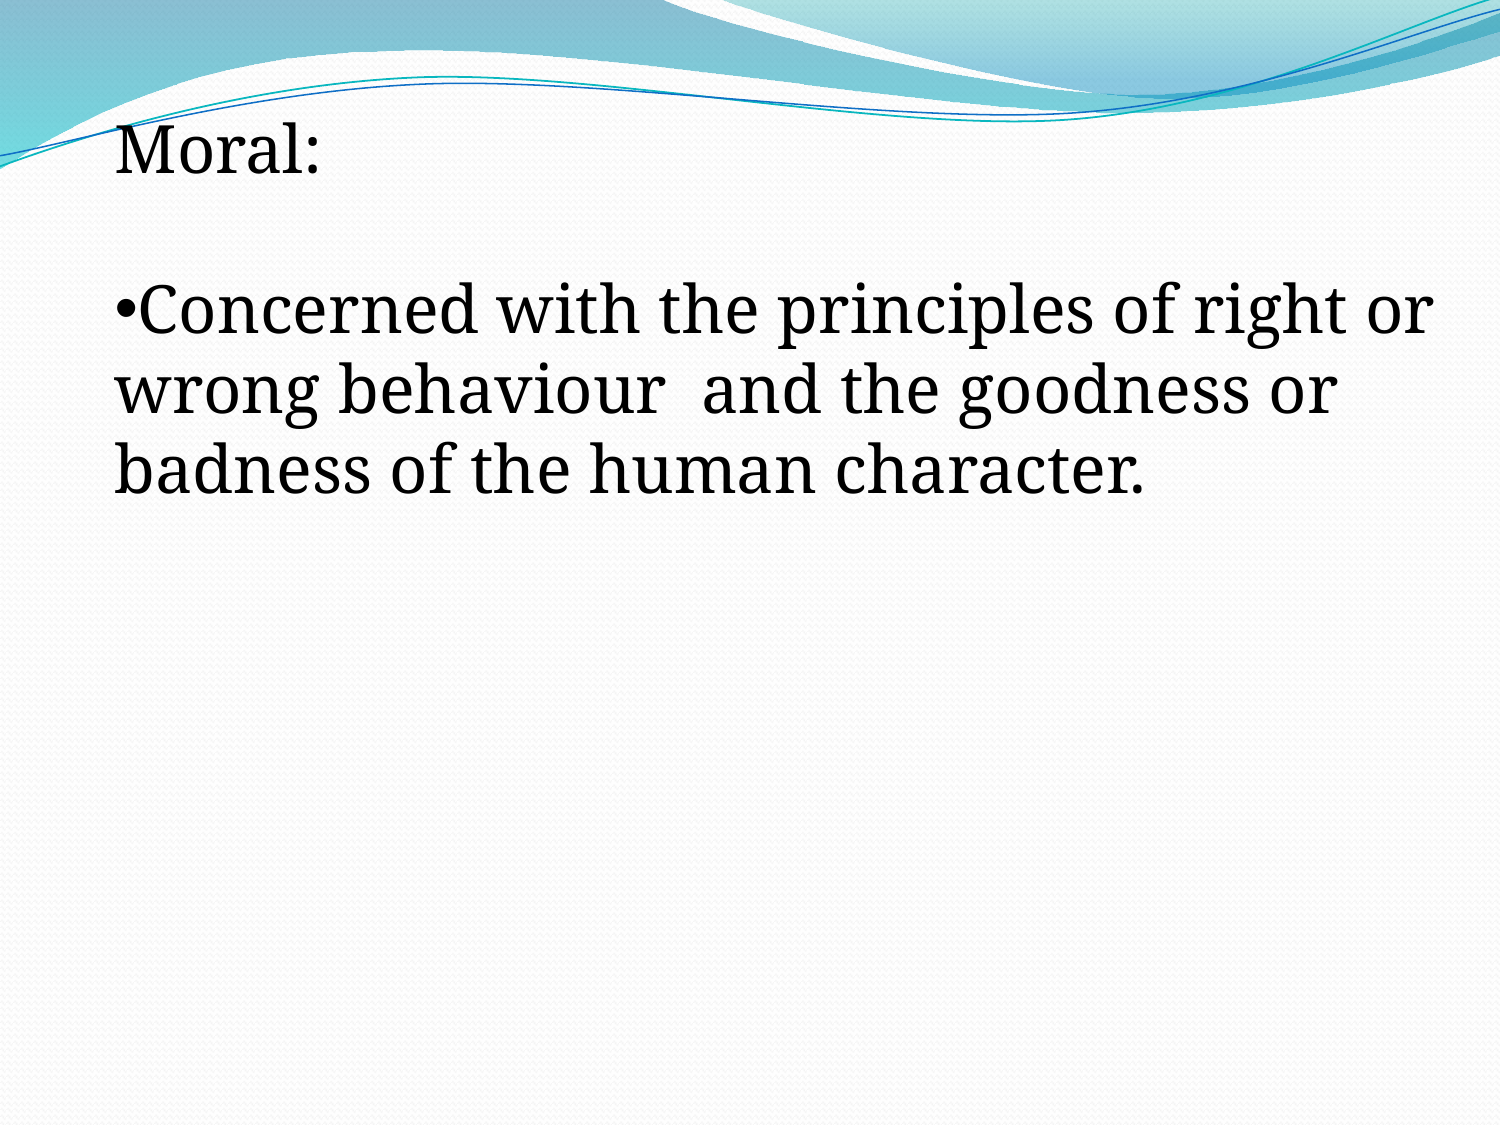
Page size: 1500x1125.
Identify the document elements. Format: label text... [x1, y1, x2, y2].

text_box Moral: Concerned with the principles of right or wrong behaviour and the goodness or badness of the human character. [99, 99, 1463, 515]
